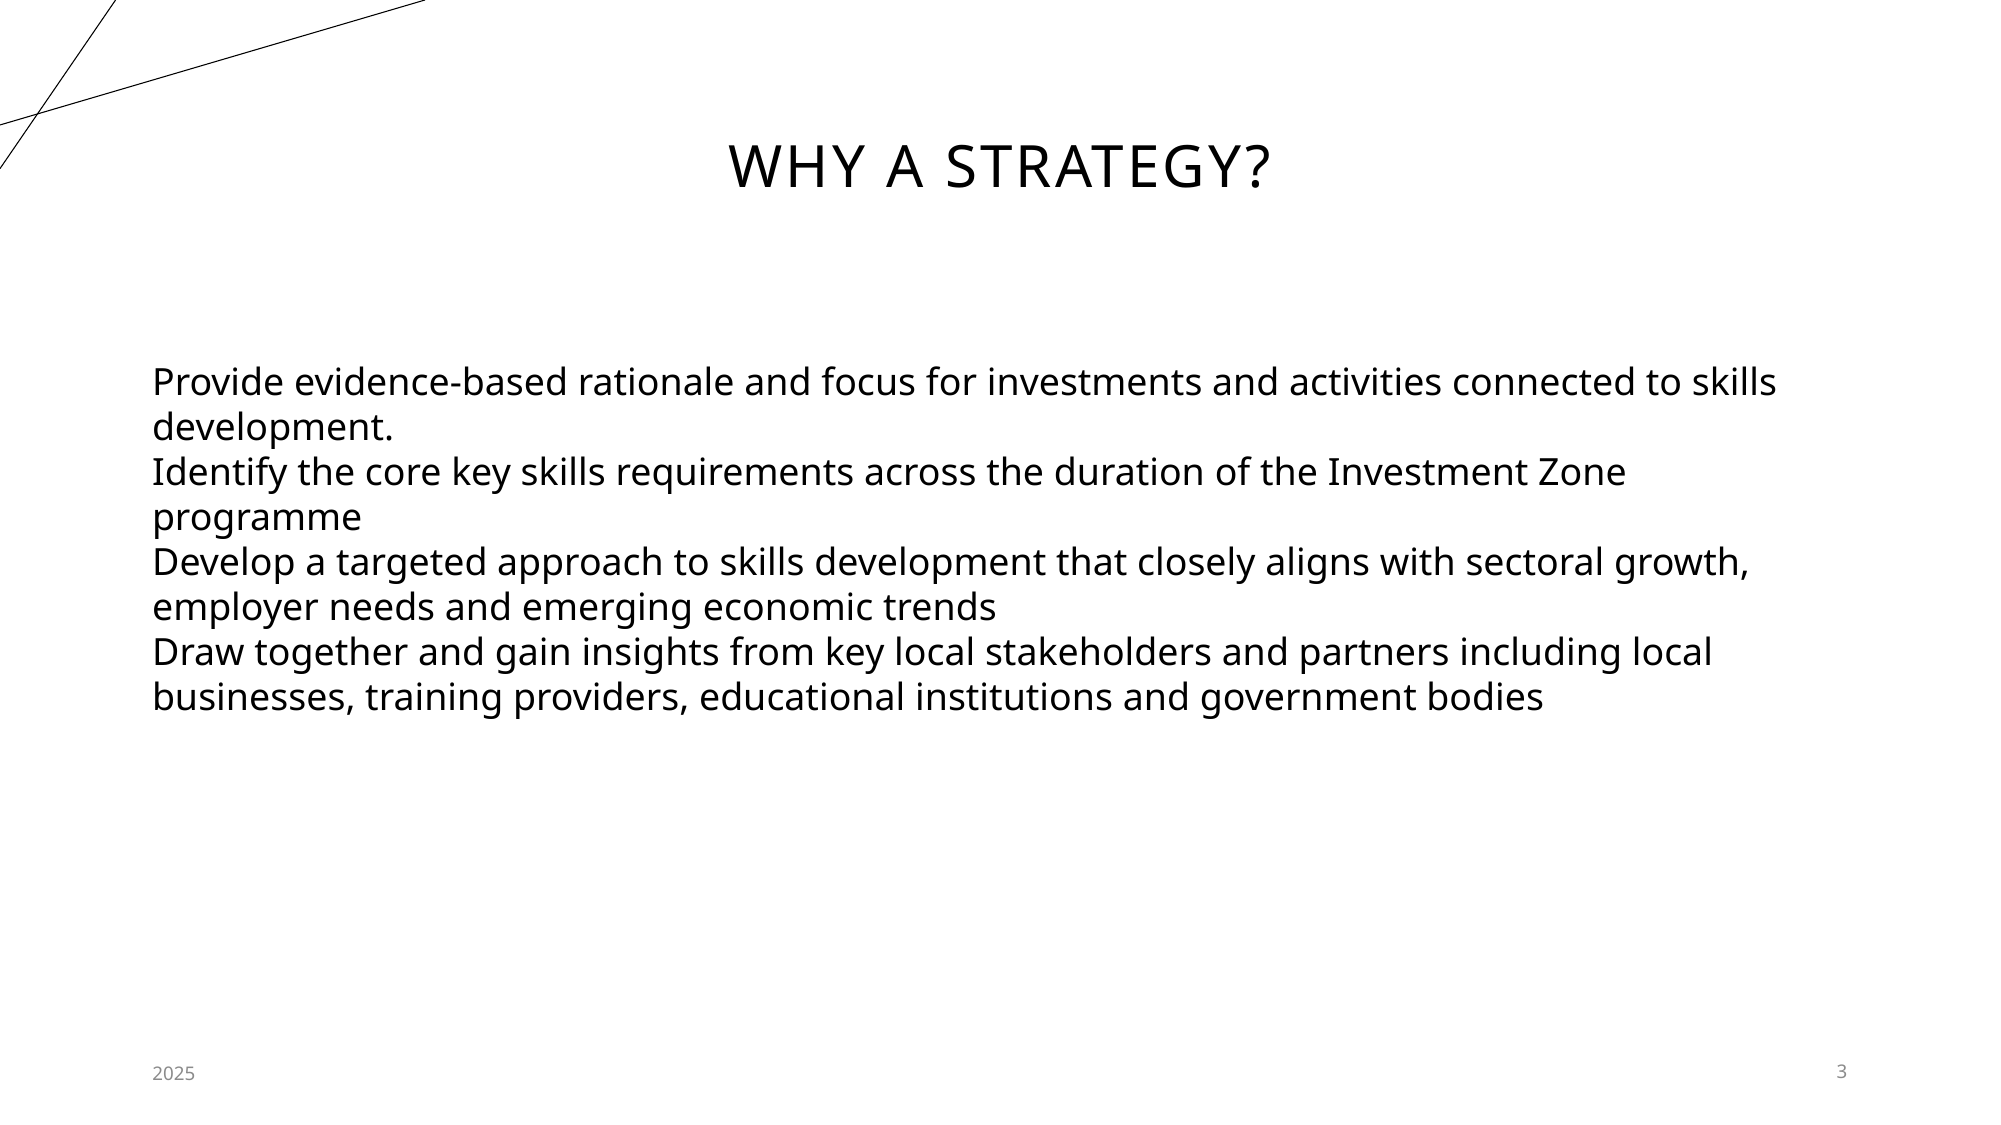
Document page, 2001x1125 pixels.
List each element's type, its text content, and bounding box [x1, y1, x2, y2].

slide_number 3 [1412, 1042, 1863, 1103]
slide_number 2025 [137, 1042, 588, 1103]
title Why A strategy? [137, 59, 1863, 278]
